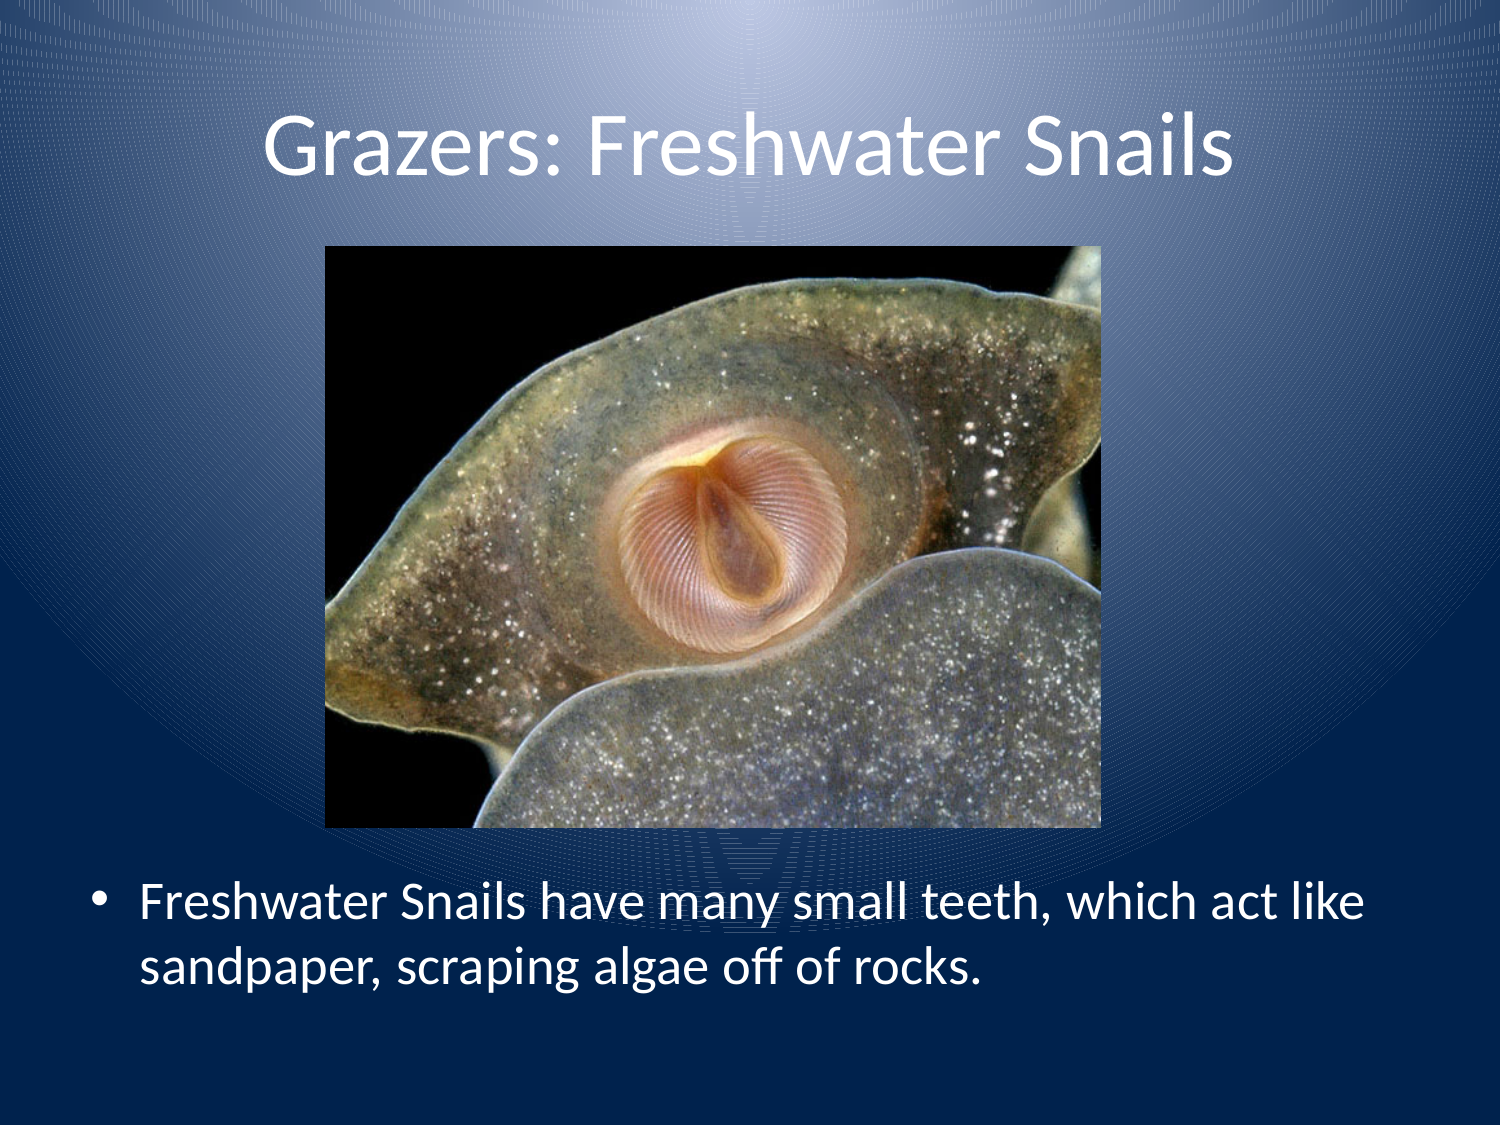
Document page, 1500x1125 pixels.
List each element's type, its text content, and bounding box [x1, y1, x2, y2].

list Freshwater Snails have many small teeth, which act like sandpaper, scraping algae off of rocks. [75, 856, 1425, 1005]
title Grazers: Freshwater Snails [75, 45, 1425, 233]
picture [325, 245, 1101, 828]
